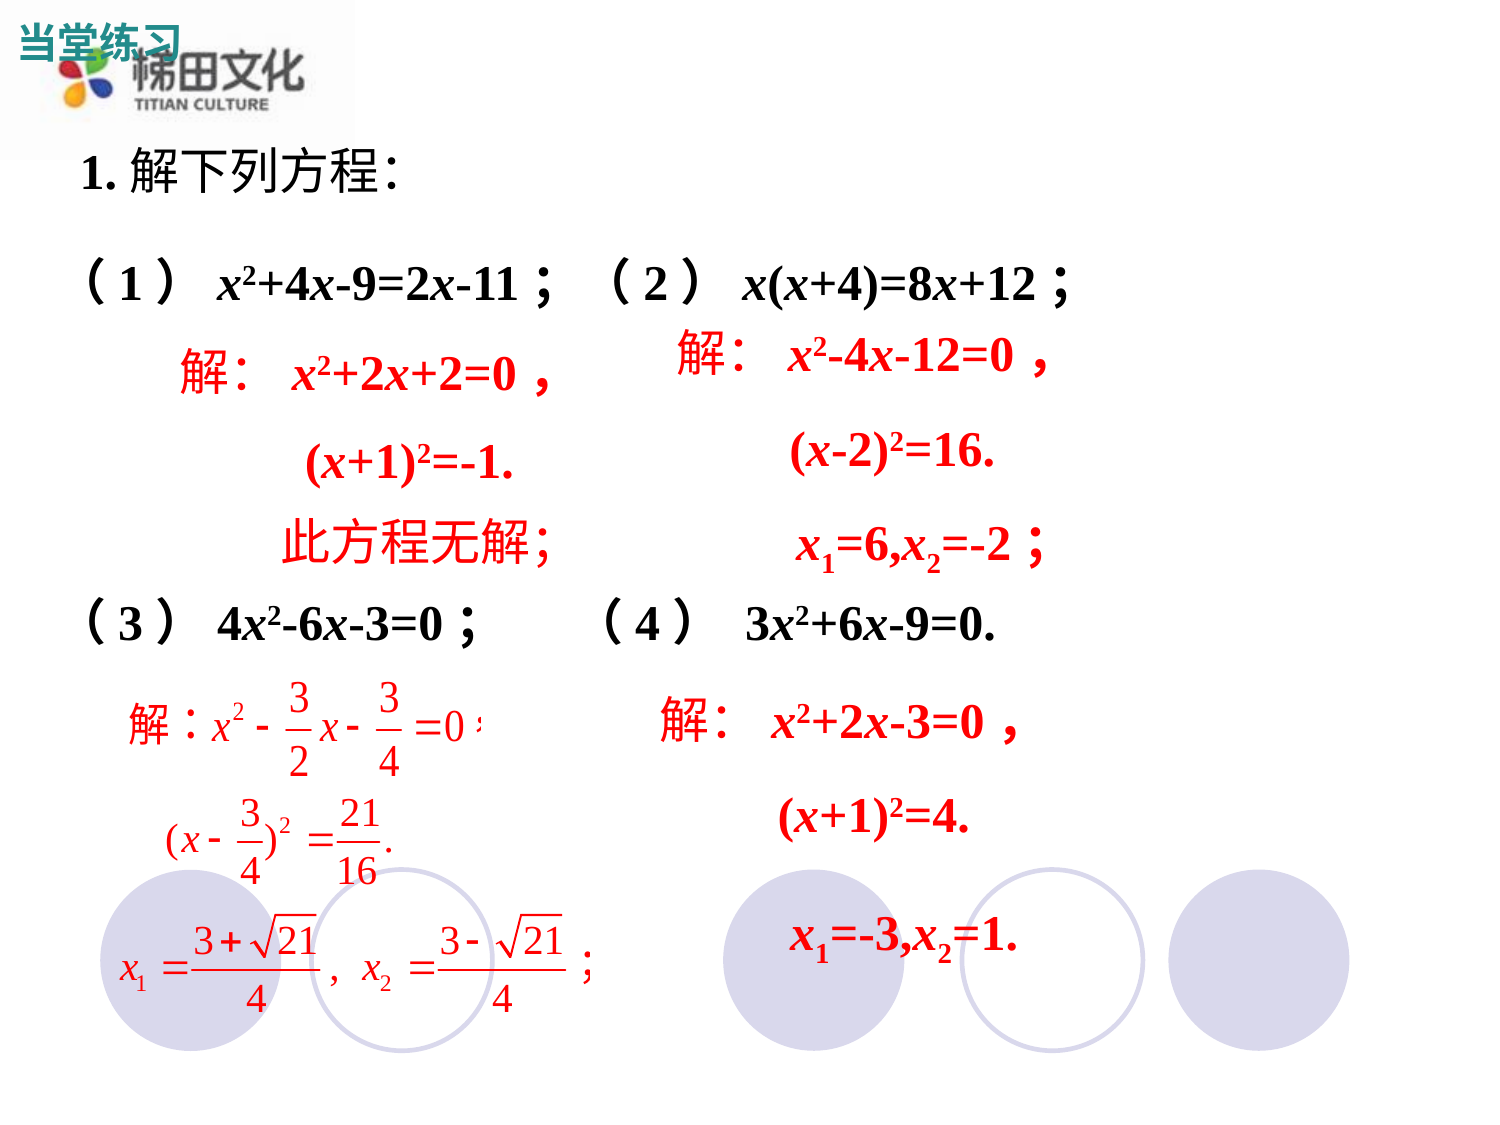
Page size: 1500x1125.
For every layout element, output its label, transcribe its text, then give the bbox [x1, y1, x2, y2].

text_box 1.解下列方程： [64, 132, 774, 207]
text_box 解：x2+2x-3=0， [644, 680, 1062, 756]
picture [0, 0, 355, 160]
text_box 当堂练习 [1, 9, 199, 75]
text_box 此方程无解； [265, 503, 596, 579]
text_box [123, 668, 481, 787]
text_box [111, 904, 590, 1022]
text_box (x+1)2=-1. [290, 420, 530, 496]
text_box (x-2)2=16. [774, 408, 1011, 484]
text_box 解：x2-4x-12=0， [661, 314, 1092, 389]
text_box 解：x2+2x+2=0， [165, 333, 594, 408]
text_box x1=6,x2=-2； [781, 503, 1089, 587]
text_box x1=-3,x2=1. [775, 893, 1033, 977]
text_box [159, 786, 400, 894]
text_box （1）x2+4x-9=2x-11；（2）x(x+4)=8x+12； （3）4x2-6x-3=0； （4） 3x2+6x-9=0. [41, 243, 1152, 659]
text_box (x+1)2=4. [762, 775, 985, 850]
